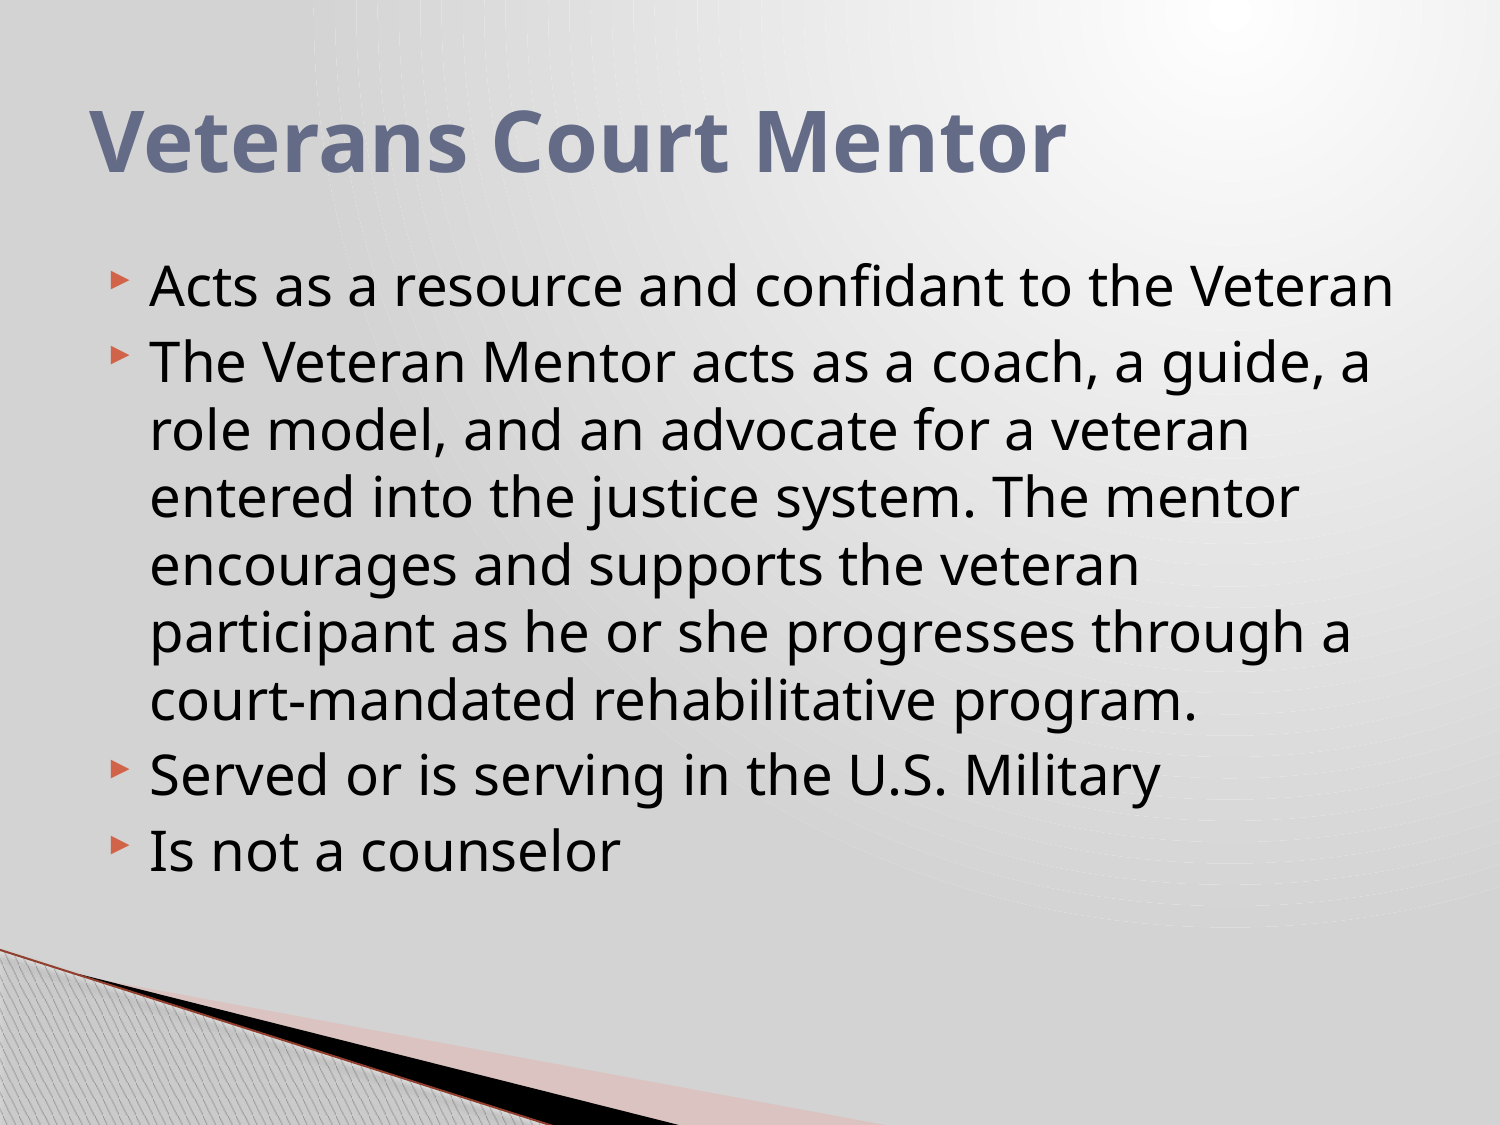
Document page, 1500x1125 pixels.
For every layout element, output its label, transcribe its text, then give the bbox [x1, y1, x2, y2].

title Veterans Court Mentor [75, 45, 1425, 233]
list Acts as a resource and confidant to the Veteran The Veteran Mentor acts as a coach, a guide, a role model, and an advocate for a veteran entered into the justice system. The mentor encourages and supports the veteran participant as he or she progresses through a court-mandated rehabilitative program. Served or is serving in the U.S. Military Is not a counselor [75, 243, 1425, 986]
